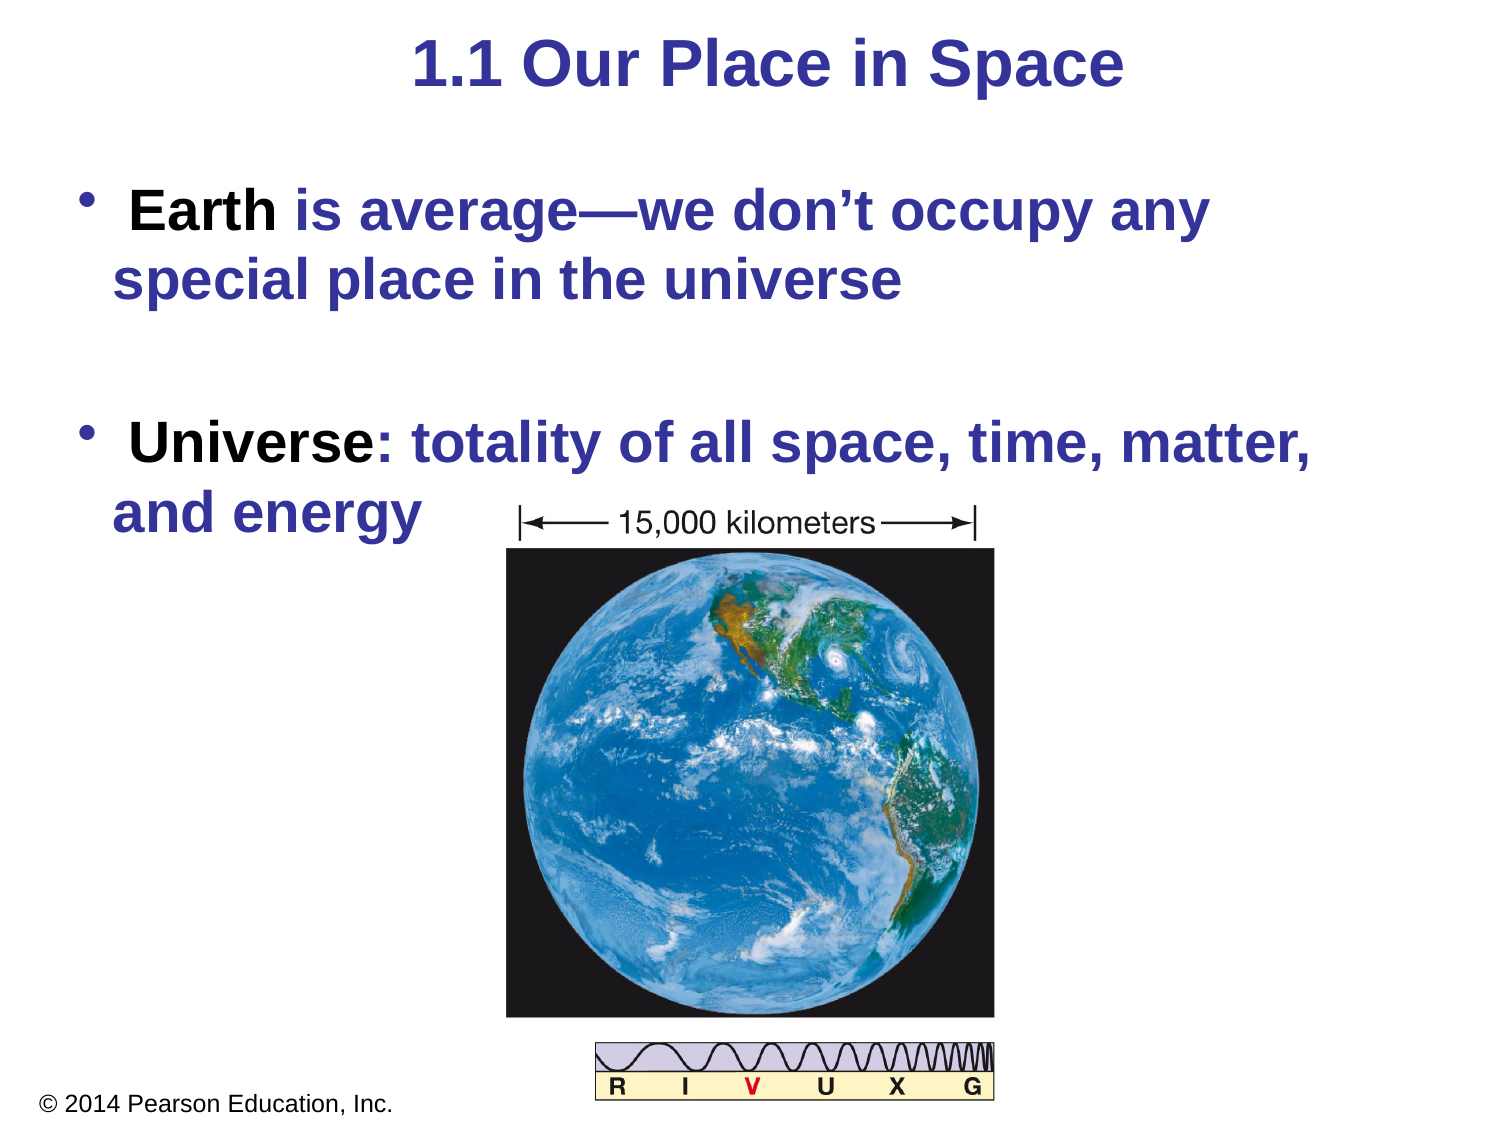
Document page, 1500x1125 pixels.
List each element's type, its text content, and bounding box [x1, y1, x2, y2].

text_box Earth is average—we don’t occupy any special place in the universe Universe: totality of all space, time, matter, and energy [62, 164, 1363, 552]
text_box 1.1 Our Place in Space [99, 12, 1438, 108]
picture [499, 499, 1001, 1104]
